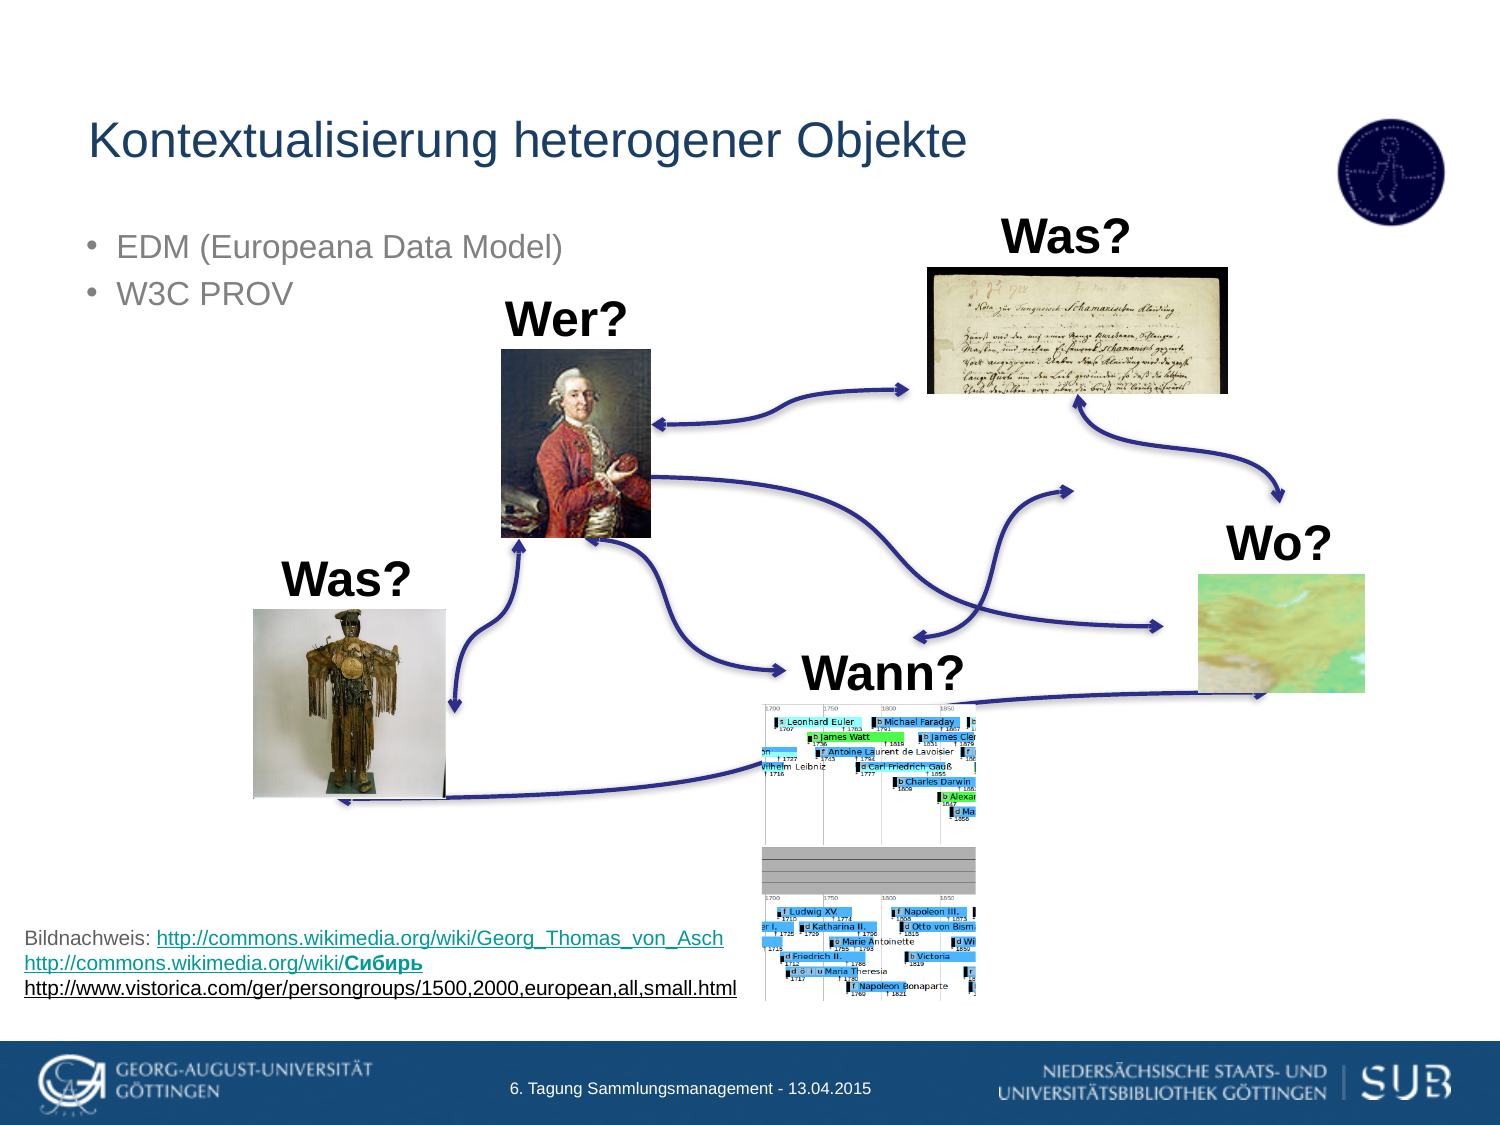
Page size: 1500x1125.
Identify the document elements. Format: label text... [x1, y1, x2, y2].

picture [1198, 573, 1365, 693]
picture [1332, 113, 1451, 232]
list EDM (Europeana Data Model) W3C PROV [41, 217, 260, 551]
title Kontextualisierung heterogener Objekte [73, 89, 1279, 186]
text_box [265, 196, 1350, 799]
text_box Bildnachweis: http://commons.wikimedia.org/wiki/Georg_Thomas_von_Asch http://commons.wikimedia.org/wiki/Сибирь http://www.vistorica.com/ger/persongroups/1500,2000,european,all,small.html [9, 916, 759, 1007]
picture [926, 266, 1229, 395]
picture [0, 1041, 1500, 1125]
picture [501, 349, 651, 538]
picture [253, 609, 446, 799]
picture [761, 703, 976, 1002]
footer 6. Tagung Sammlungsmanagement - 13.04.2015 [395, 1050, 987, 1110]
